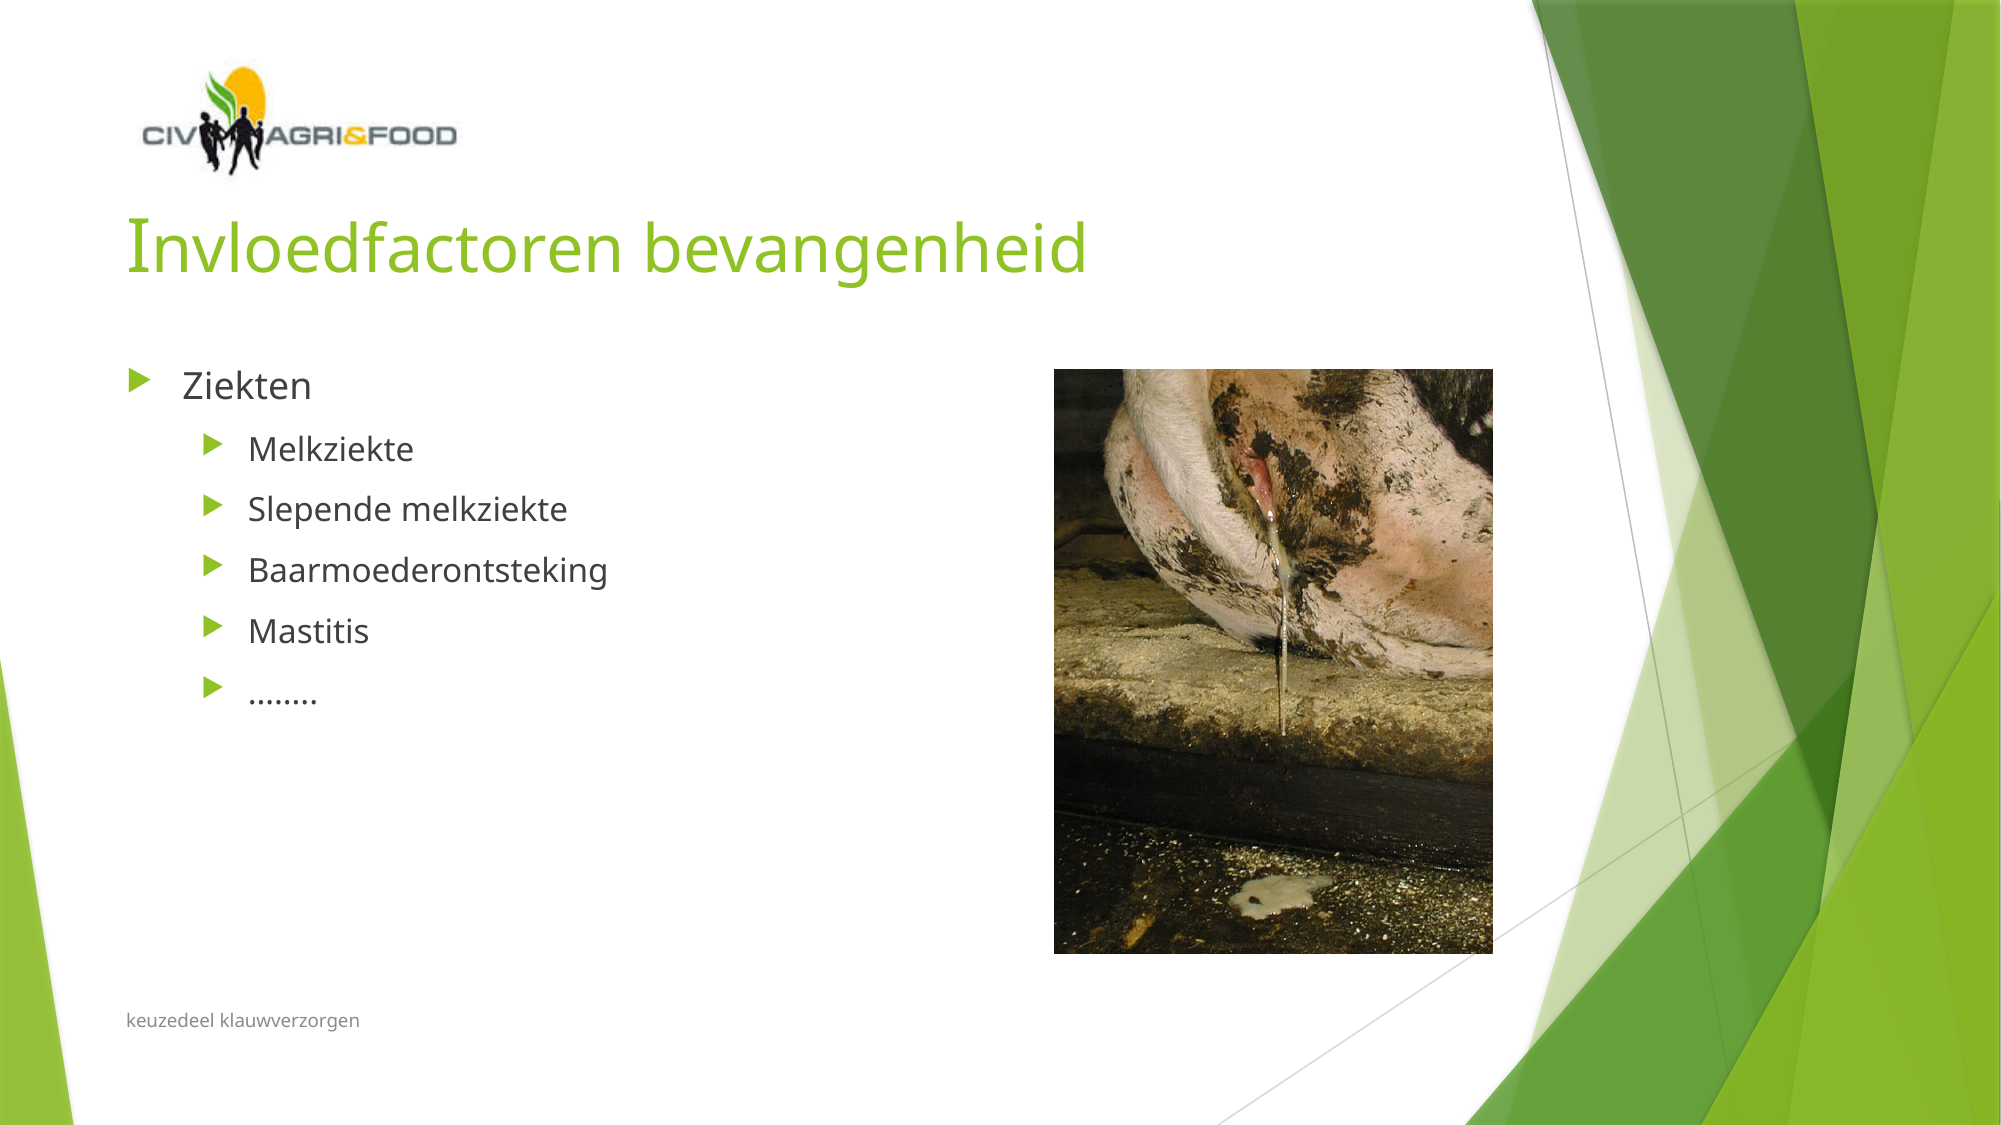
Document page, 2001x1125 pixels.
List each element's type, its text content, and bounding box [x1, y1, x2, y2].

list Ziekten Melkziekte Slepende melkziekte Baarmoederontsteking Mastitis …….. [111, 354, 1522, 992]
picture [1054, 369, 1493, 954]
footer keuzedeel klauwverzorgen [111, 991, 1145, 1051]
picture [137, 59, 463, 99]
title Invloedfactoren bevangenheid [111, 99, 1522, 317]
